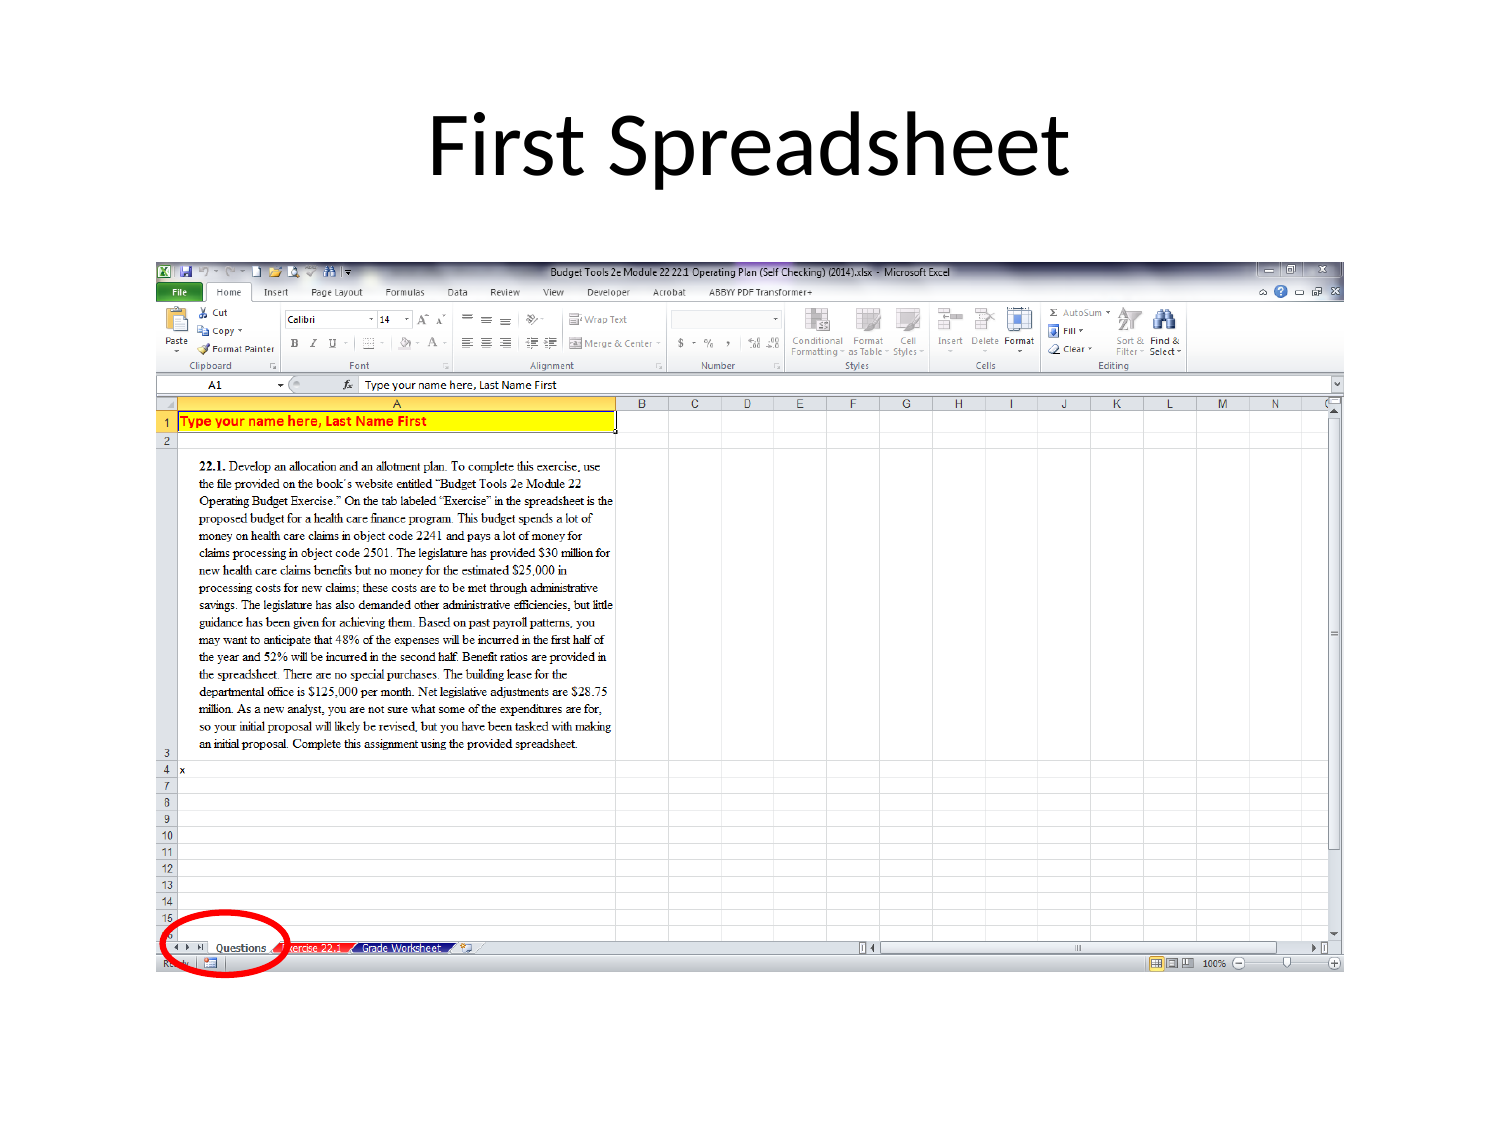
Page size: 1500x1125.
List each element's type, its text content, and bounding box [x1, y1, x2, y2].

title First Spreadsheet [75, 45, 1425, 233]
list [155, 262, 1345, 972]
